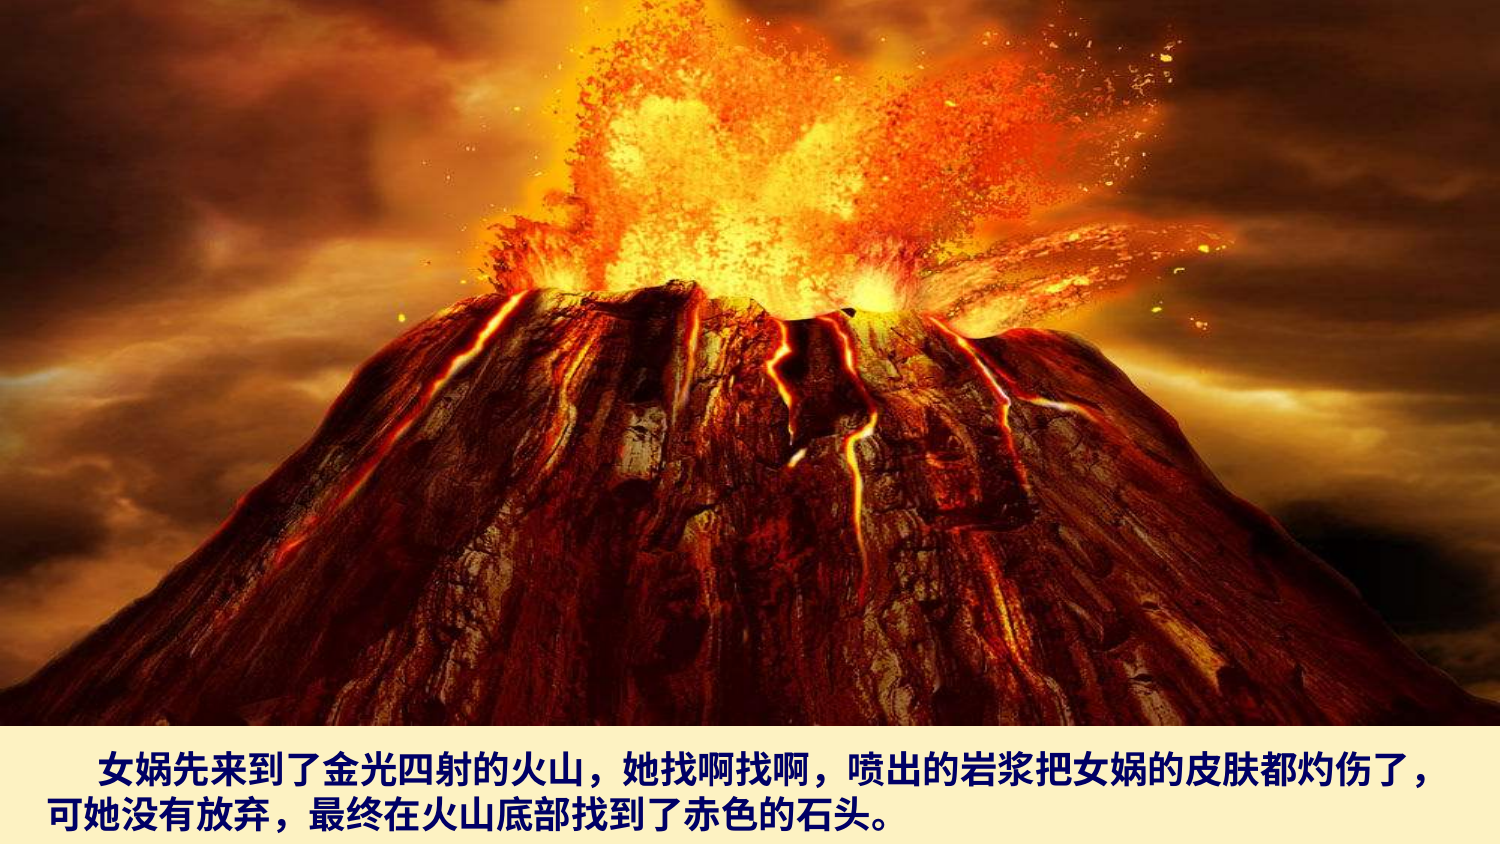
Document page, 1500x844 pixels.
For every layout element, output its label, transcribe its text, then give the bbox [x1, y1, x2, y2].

picture [0, 0, 1500, 726]
text_box 女娲先来到了金光四射的火山，她找啊找啊，喷出的岩浆把女娲的皮肤都灼伤了，可她没有放弃，最终在火山底部找到了赤色的石头。 [31, 738, 1492, 844]
